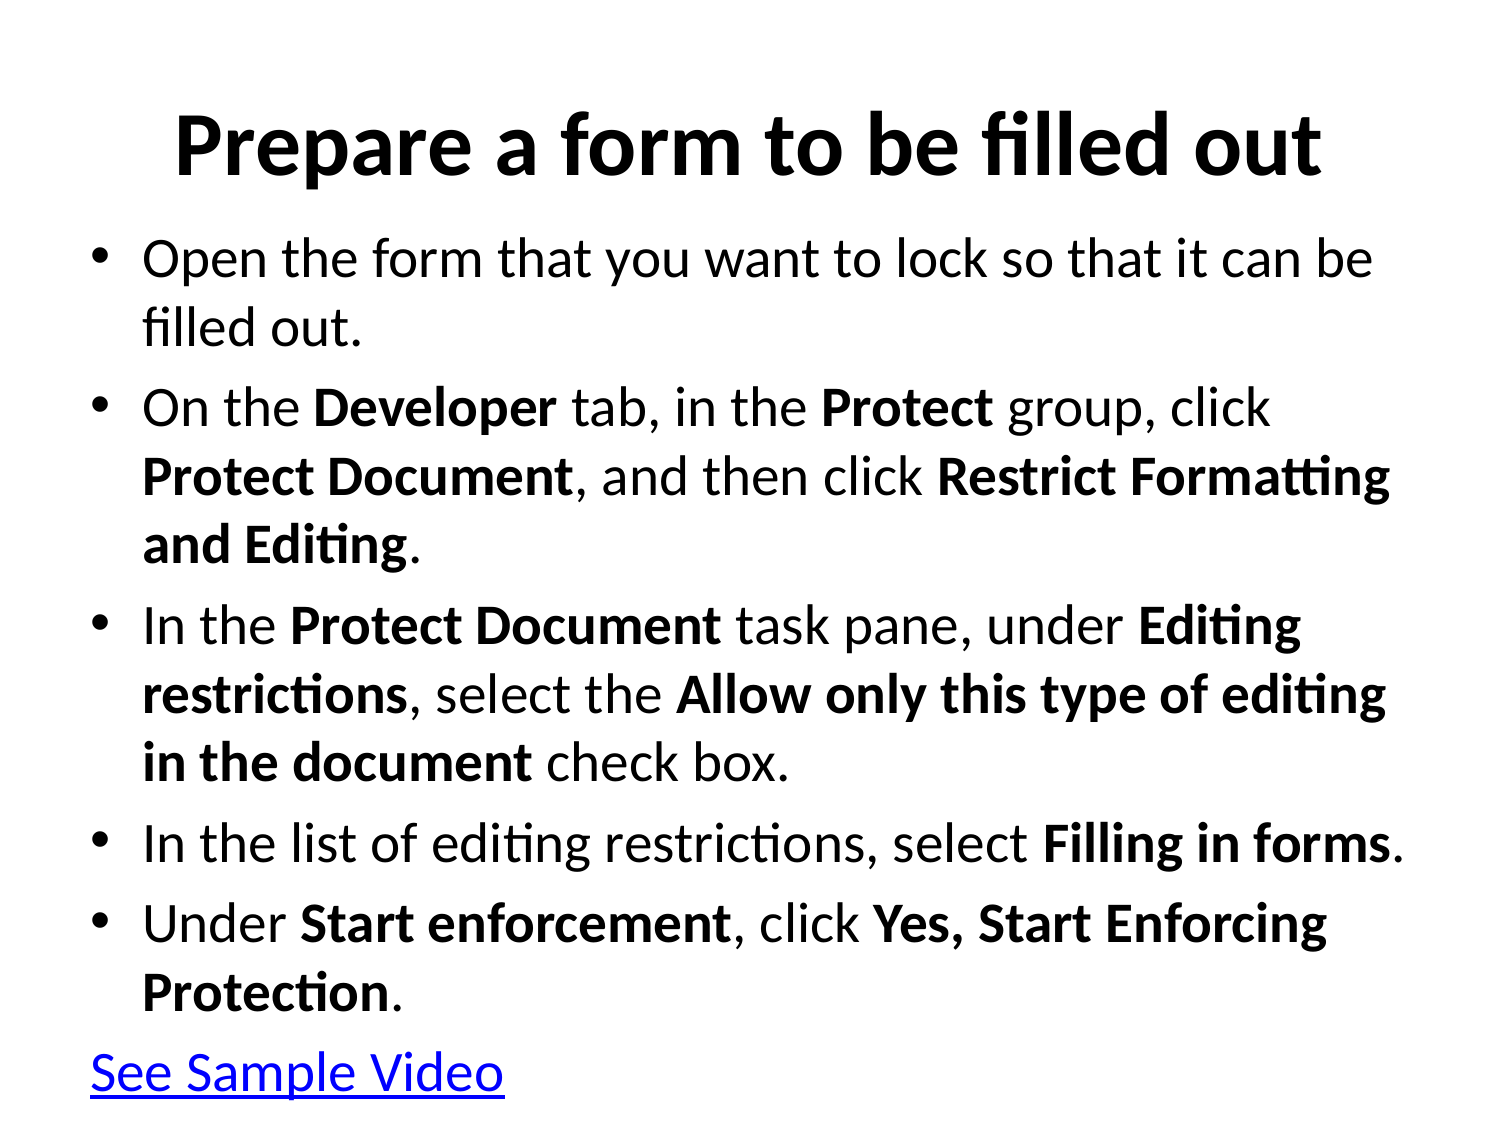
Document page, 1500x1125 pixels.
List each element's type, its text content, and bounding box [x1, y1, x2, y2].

title Prepare a form to be filled out [75, 45, 1425, 212]
list Open the form that you want to lock so that it can be filled out. On the Developer tab, in the Protect group, click Protect Document, and then click Restrict Formatting and Editing. In the Protect Document task pane, under Editing restrictions, select the Allow only this type of editing in the document check box. In the list of editing restrictions, select Filling in forms. Under Start enforcement, click Yes, Start Enforcing Protection. See Sample Video [75, 212, 1425, 1125]
